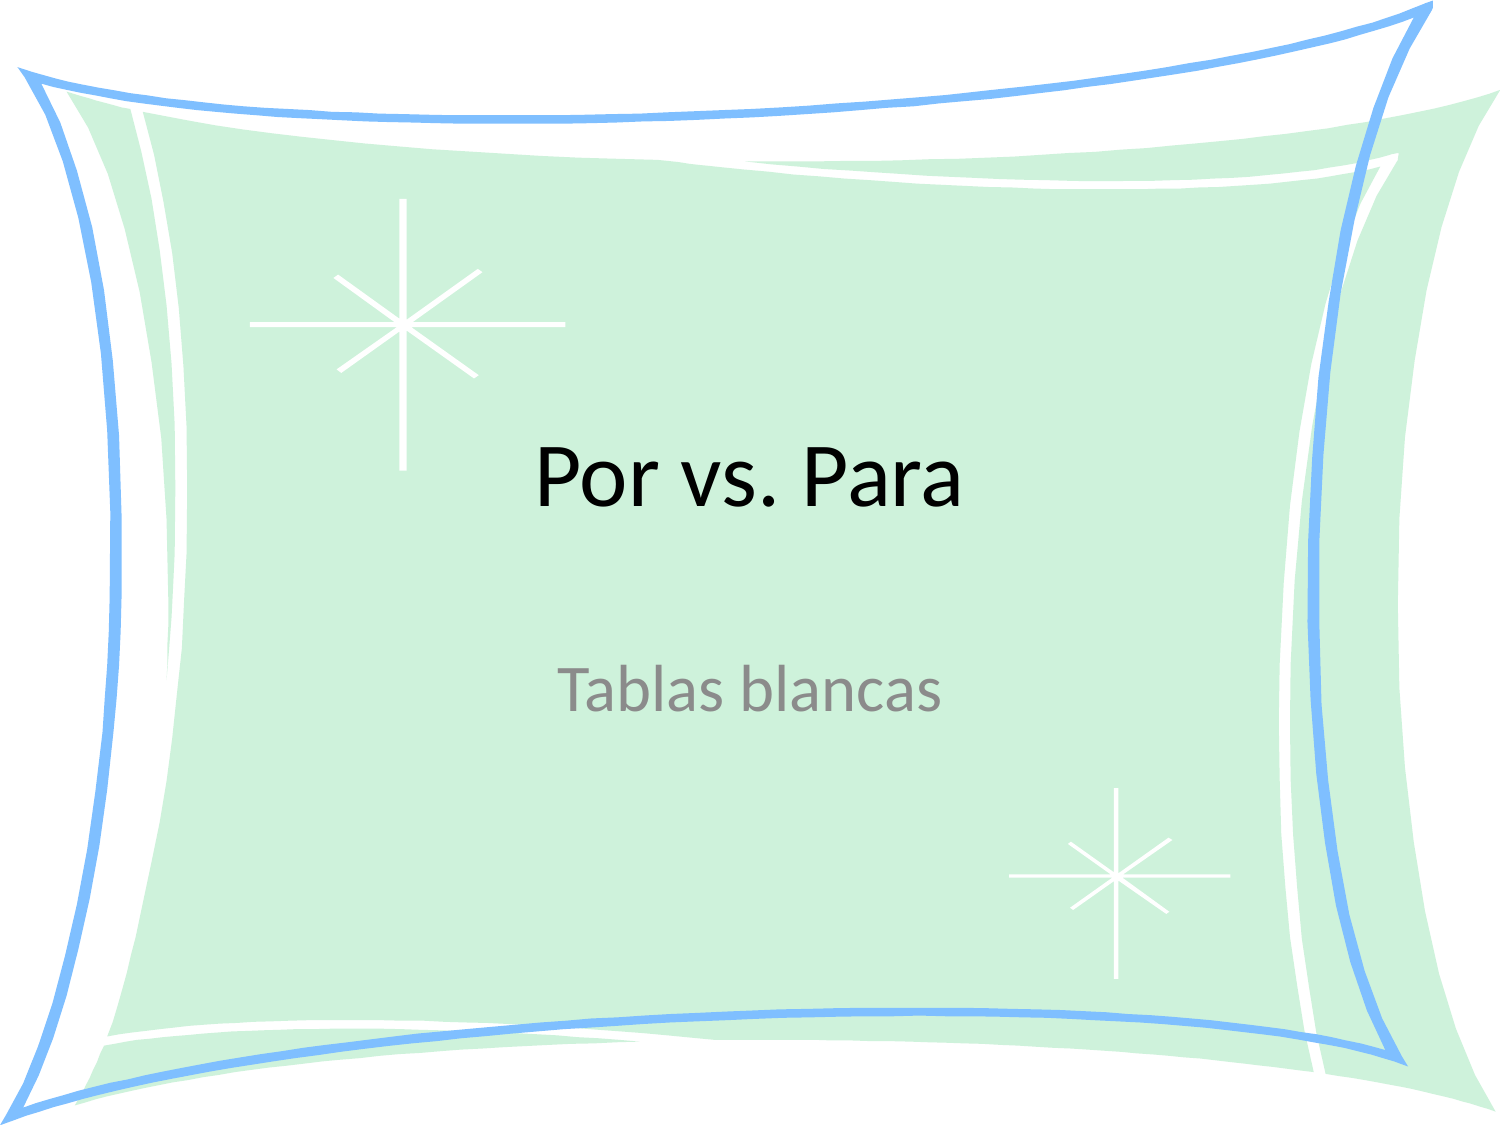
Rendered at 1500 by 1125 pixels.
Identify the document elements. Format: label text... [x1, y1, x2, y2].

title Por vs. Para [112, 349, 1388, 591]
subtitle Tablas blancas [225, 637, 1275, 925]
